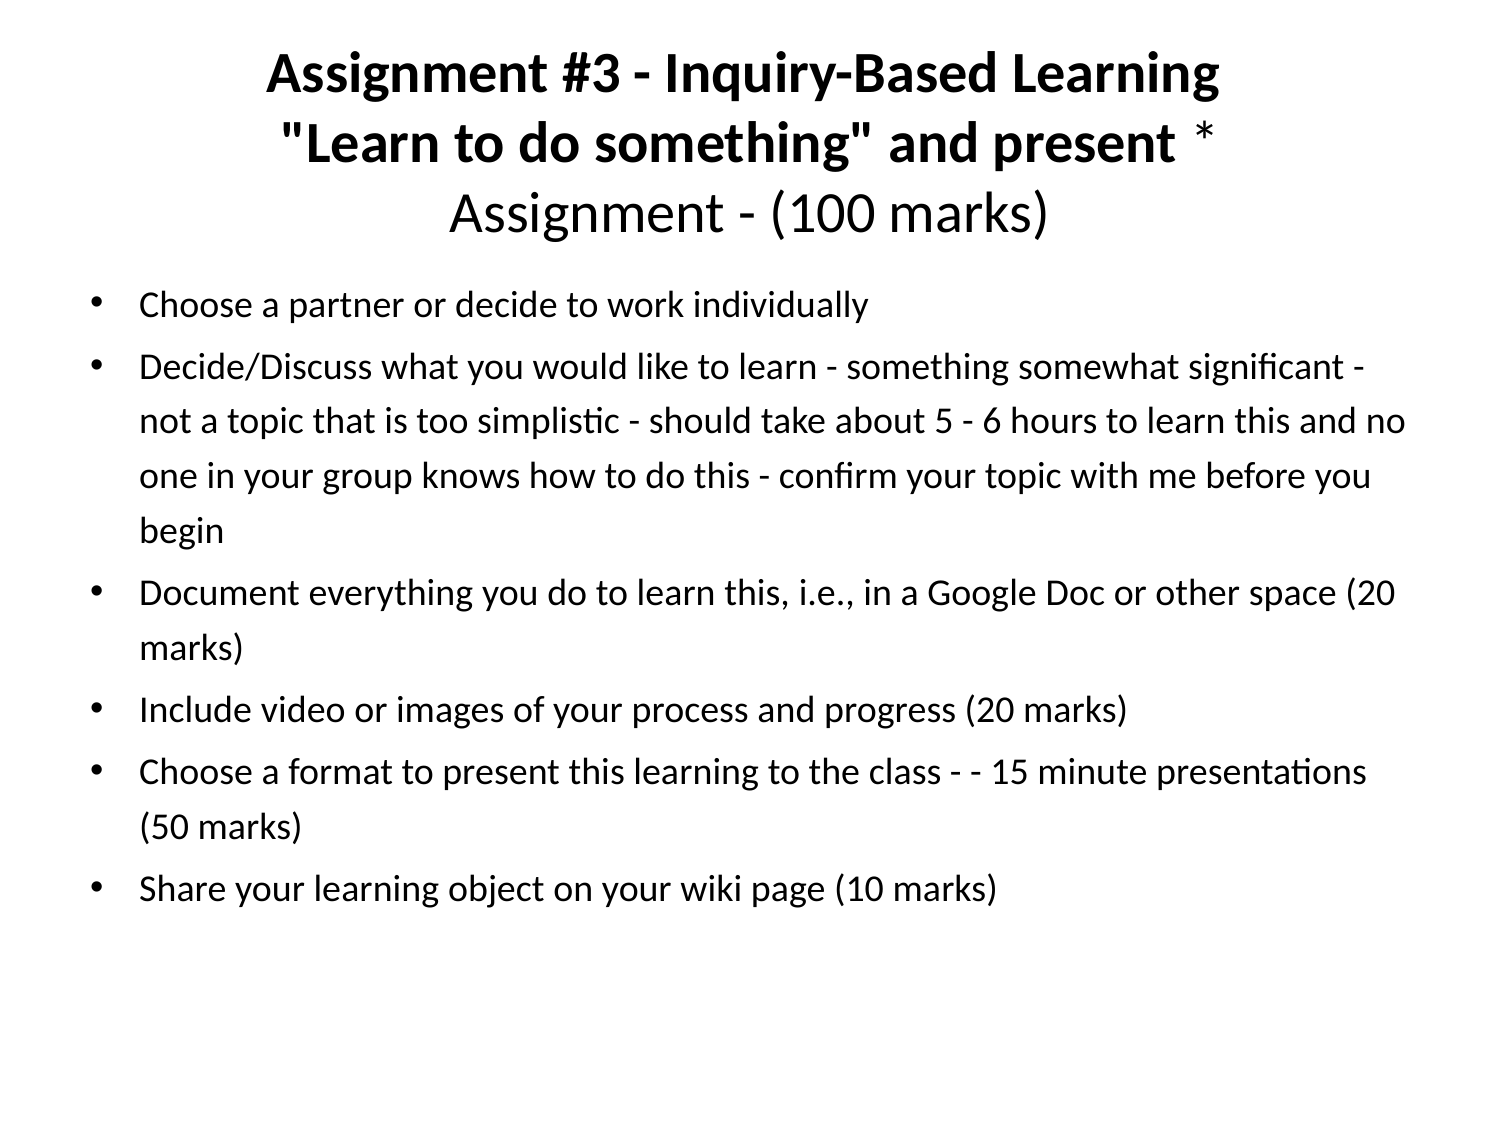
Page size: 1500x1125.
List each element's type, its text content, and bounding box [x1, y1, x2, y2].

title Assignment #3 - Inquiry-Based Learning "Learn to do something" and present * Assignment - (100 marks) [75, 45, 1425, 233]
list Choose a partner or decide to work individually Decide/Discuss what you would like to learn - something somewhat significant - not a topic that is too simplistic - should take about 5 - 6 hours to learn this and no one in your group knows how to do this - confirm your topic with me before you begin Document everything you do to learn this, i.e., in a Google Doc or other space (20 marks) Include video or images of your process and progress (20 marks) Choose a format to present this learning to the class - - 15 minute presentations (50 marks) Share your learning object on your wiki page (10 marks) [75, 262, 1425, 1005]
